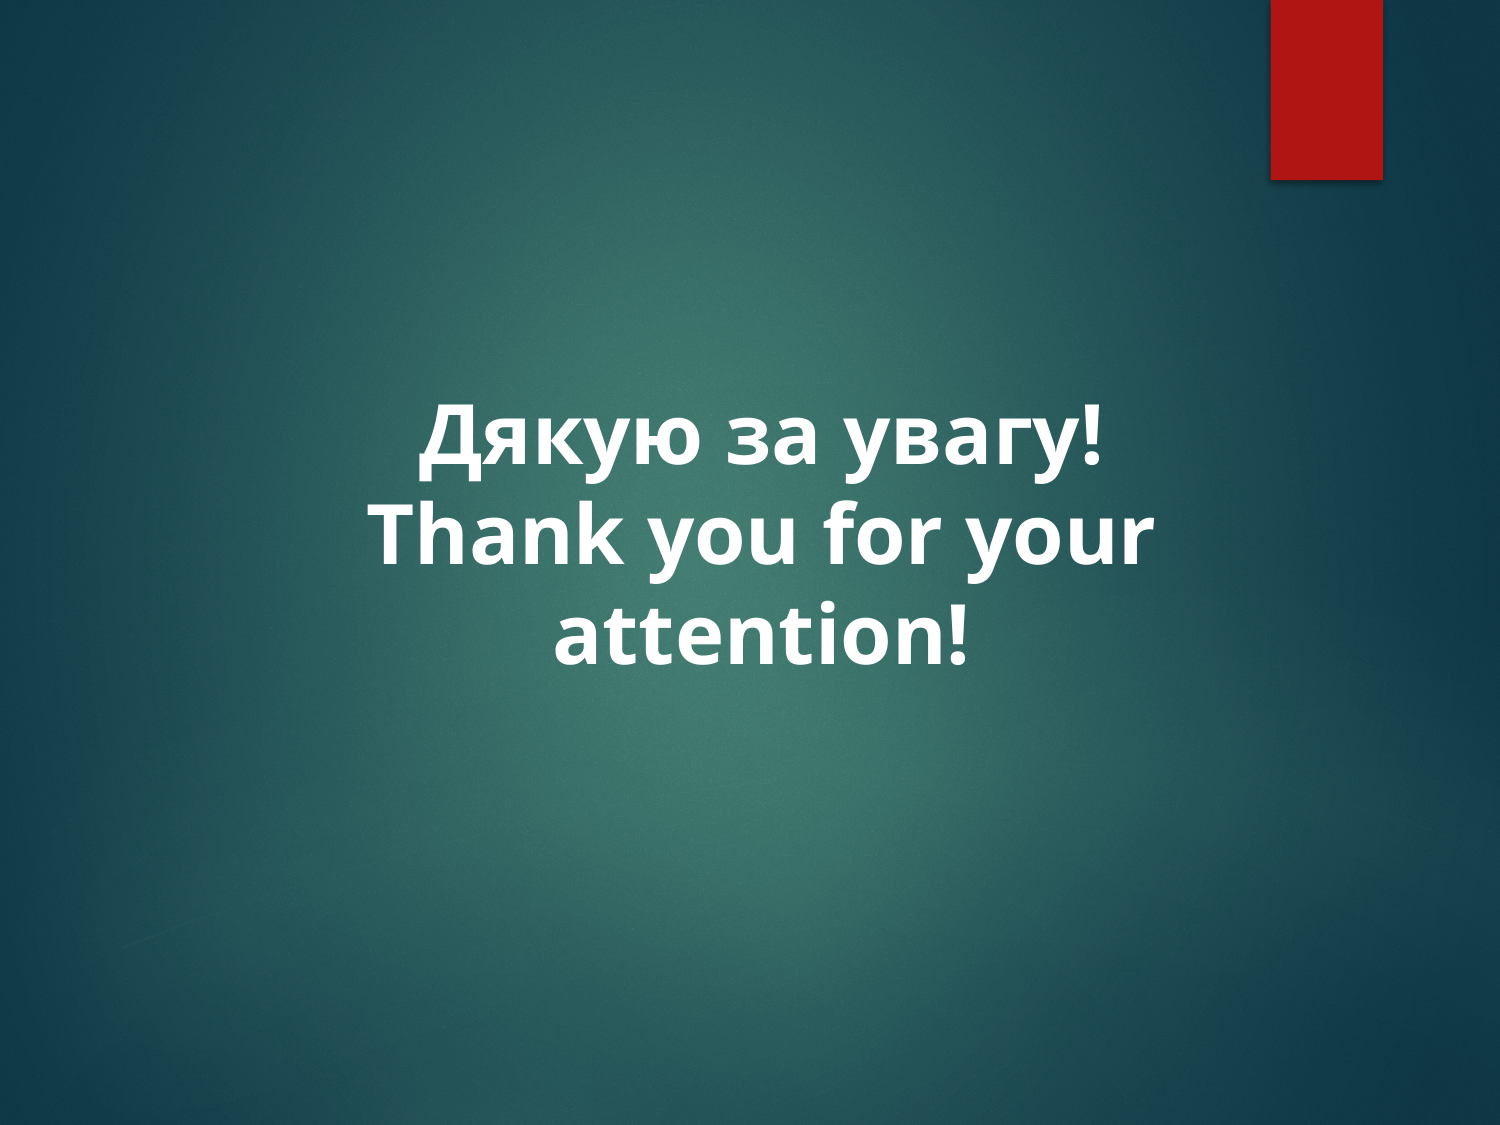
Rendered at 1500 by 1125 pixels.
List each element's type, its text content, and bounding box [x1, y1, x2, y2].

text_box Дякую за увагу! Thank you for your attention! [289, 373, 1235, 689]
